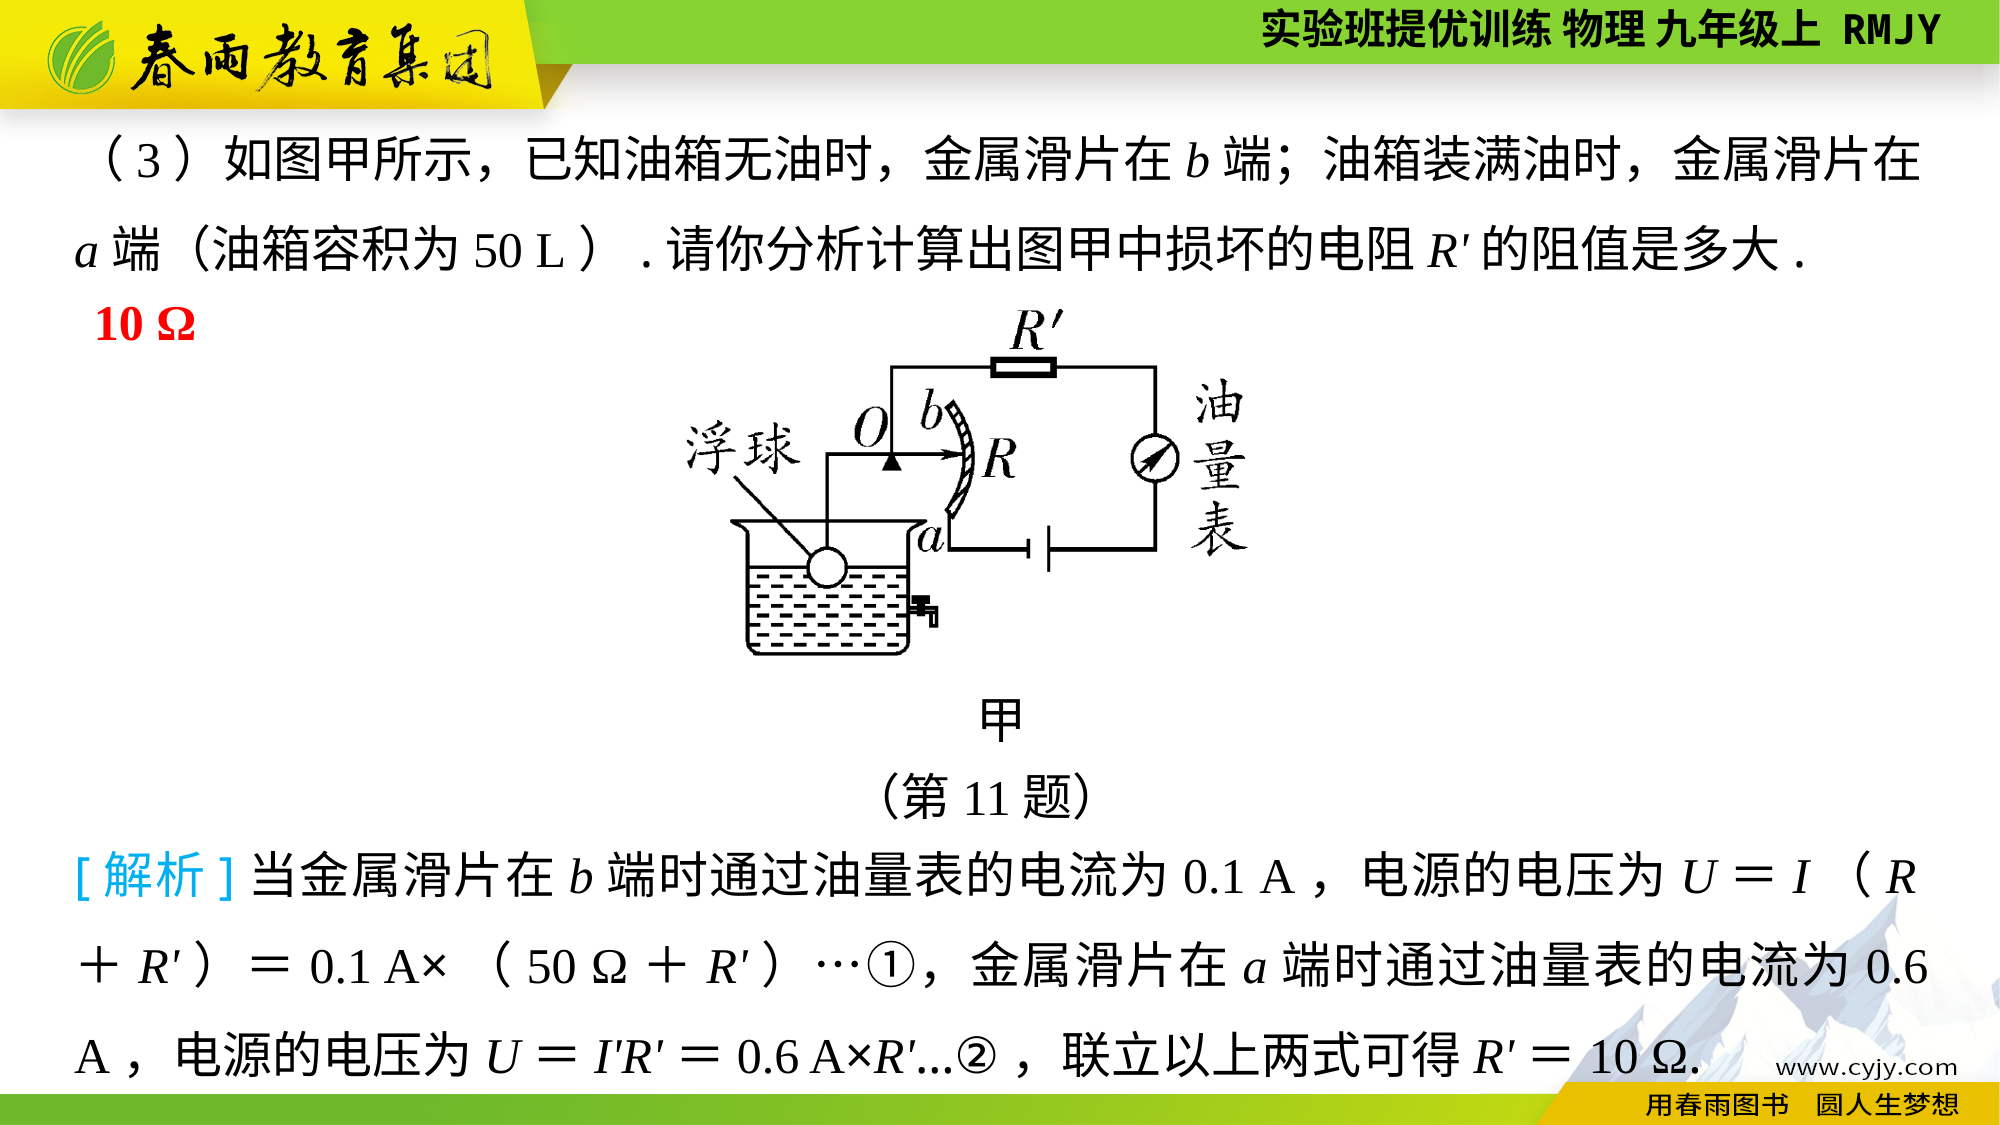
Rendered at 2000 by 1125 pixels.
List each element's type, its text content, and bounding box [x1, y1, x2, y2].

text_box 10 Ω [79, 283, 212, 359]
text_box 甲 [961, 666, 1042, 756]
text_box [解析]当金属滑片在b端时通过油量表的电流为0.1 A，电源的电压为U＝I（R＋R'）＝0.1 A×（50 Ω＋R'）…①，金属滑片在a端时通过油量表的电流为0.6 A，电源的电压为U＝I'R'＝0.6 A×R'…②，联立以上两式可得R'＝10 Ω. [59, 805, 1944, 1091]
text_box （第11题） [836, 727, 1138, 805]
picture [0, 0, 2000, 1125]
list （3）如图甲所示，已知油箱无油时，金属滑片在b端；油箱装满油时，金属滑片在a端（油箱容积为50 L）.请你分析计算出图甲中损坏的电阻R'的阻值是多大. [59, 90, 1944, 276]
